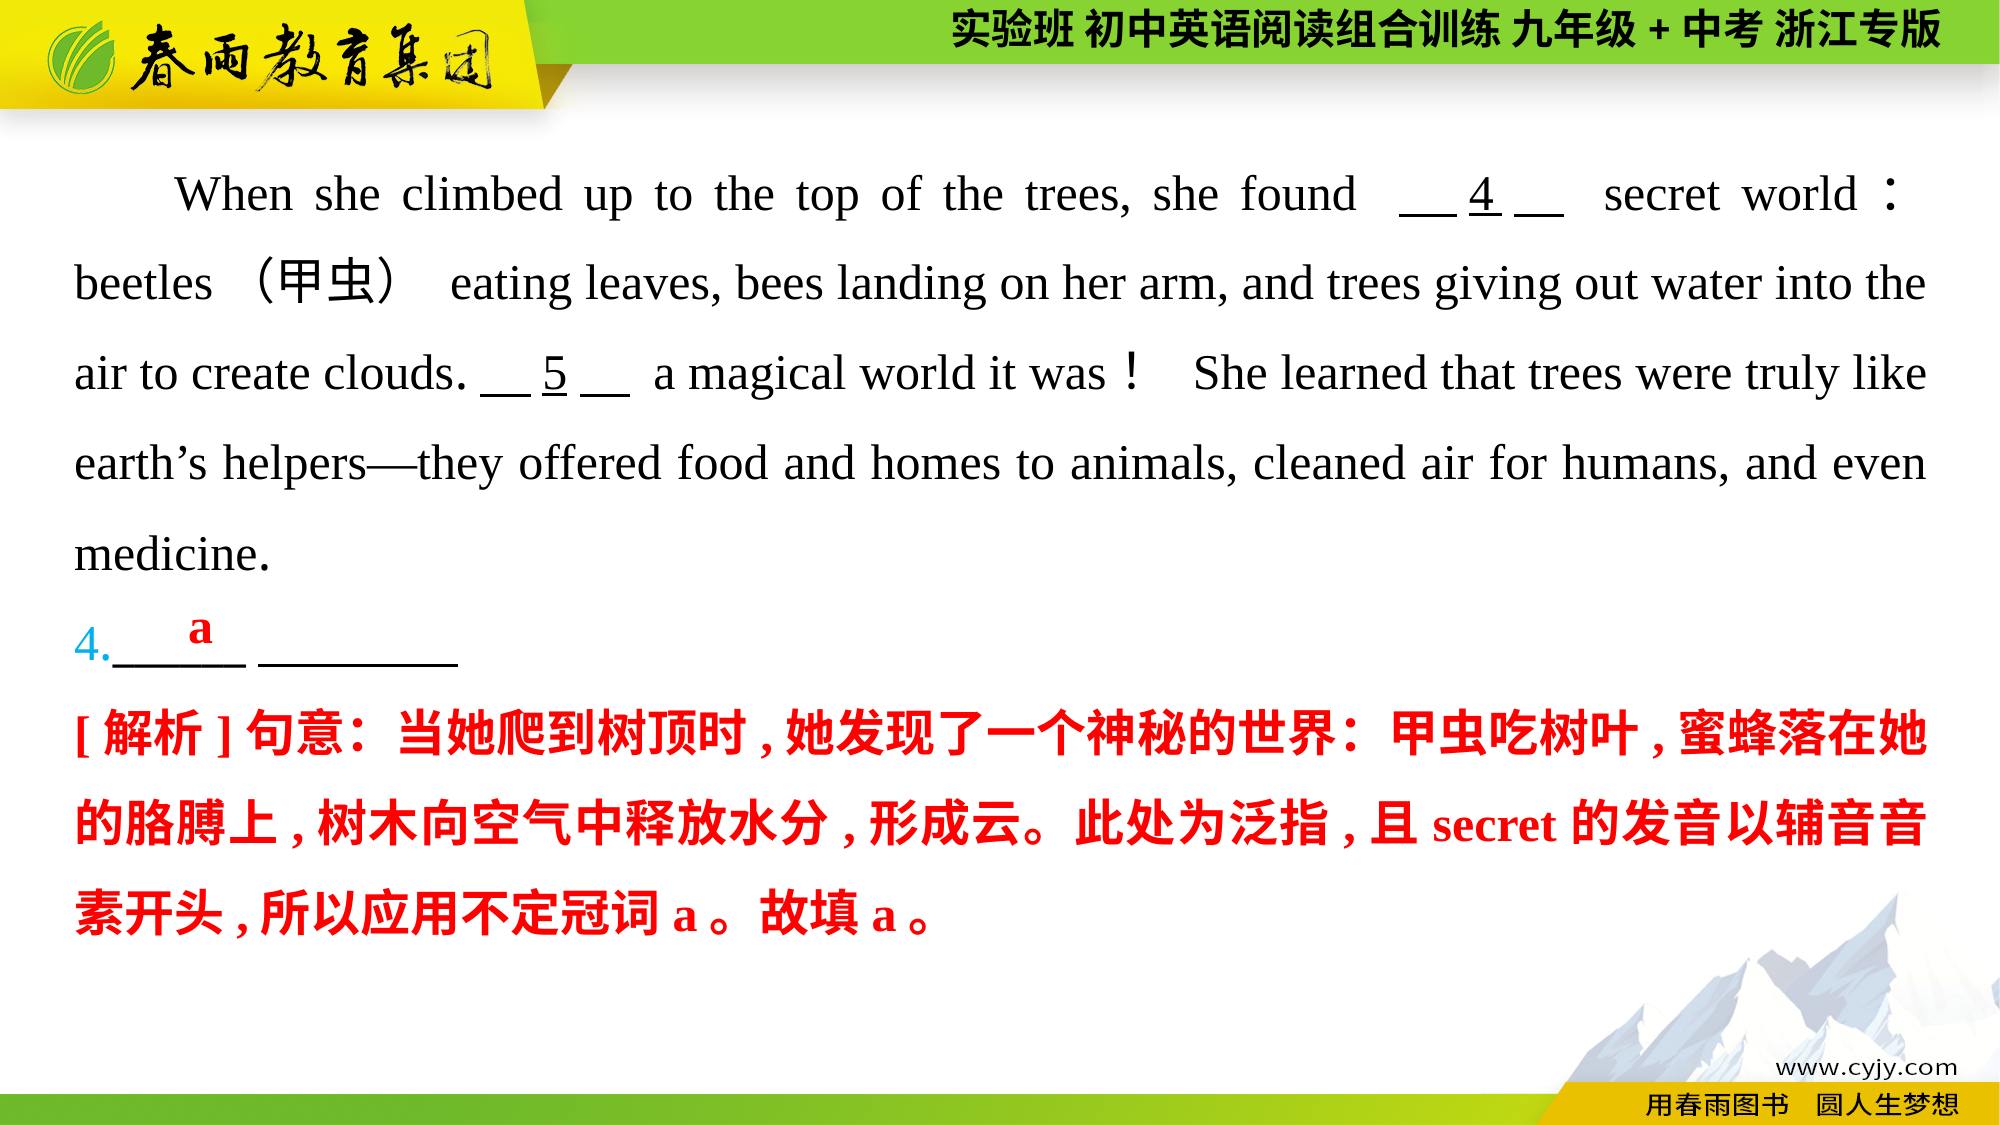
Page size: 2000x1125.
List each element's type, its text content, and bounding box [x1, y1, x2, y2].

list When she climbed up to the top of the trees, she found 4 secret world： beetles（甲虫） eating leaves, bees landing on her arm, and trees giving out water into the air to create clouds. 5 a magical world it was！ She learned that trees were truly like earth’s helpers—they offered food and homes to animals, cleaned air for humans, and even medicine. 4.______ [59, 122, 1944, 664]
text_box a [173, 586, 229, 661]
text_box [解析]句意：当她爬到树顶时,她发现了一个神秘的世界：甲虫吃树叶,蜜蜂落在她的胳膊上,树木向空气中释放水分,形成云。此处为泛指,且secret的发音以辅音音素开头,所以应用不定冠词a。故填a。 [59, 664, 1944, 950]
picture [0, 0, 2000, 1125]
